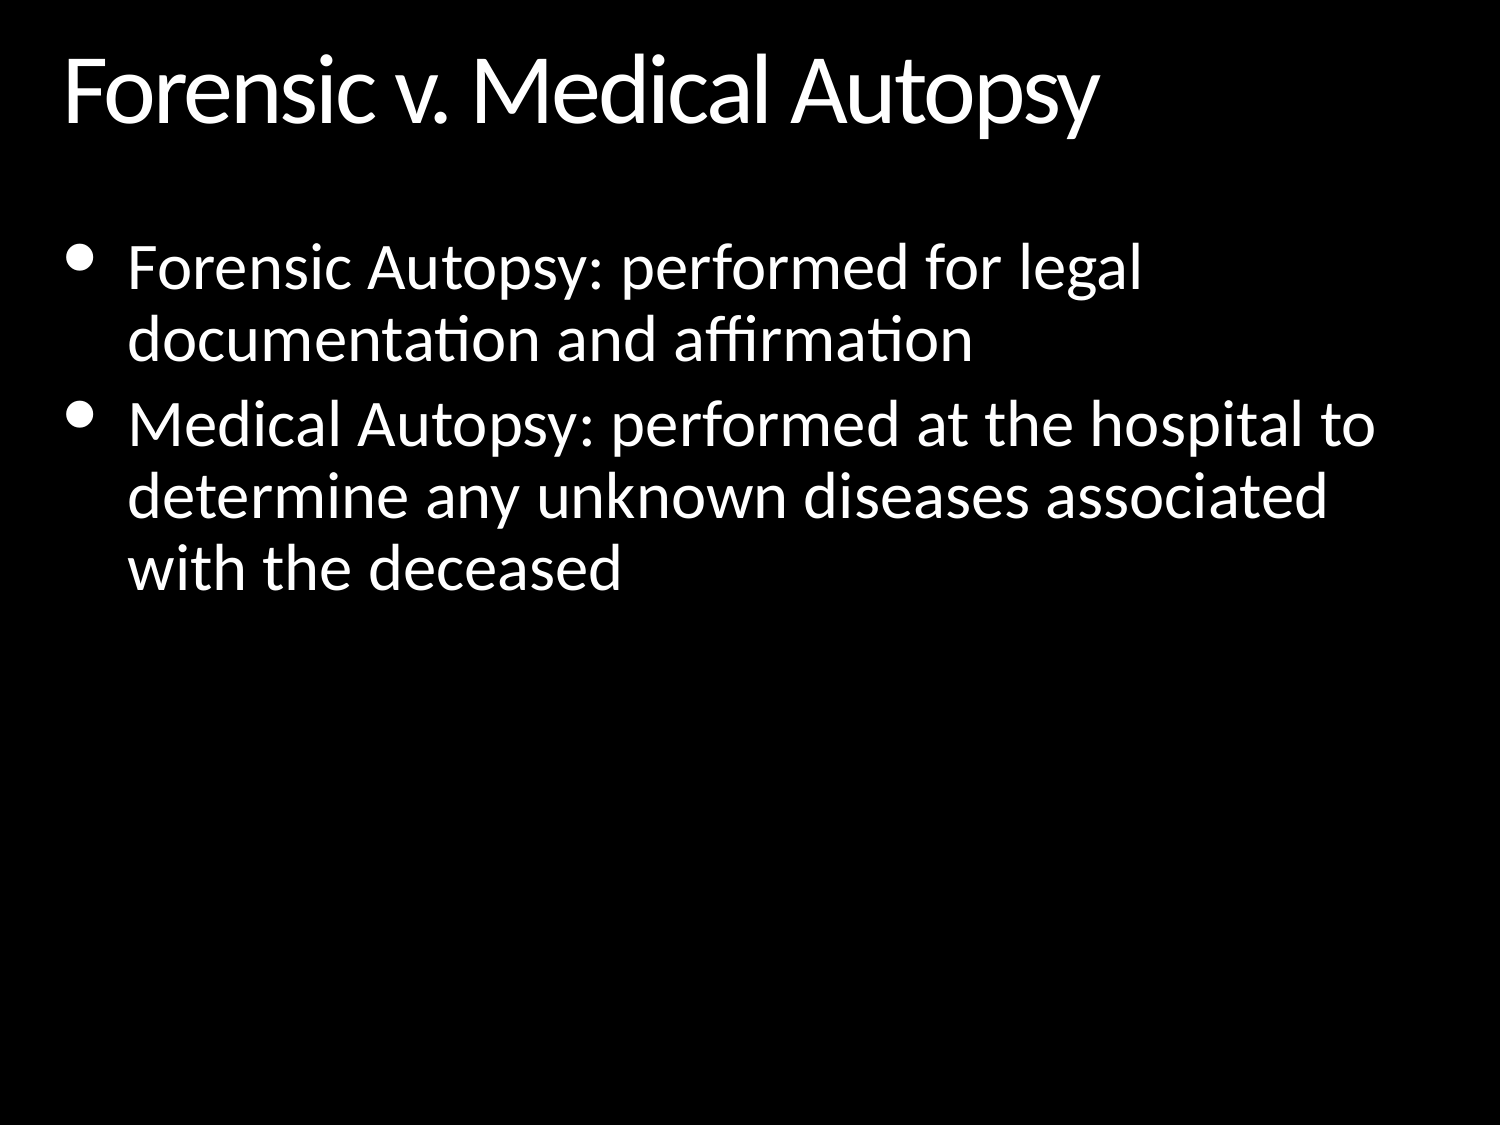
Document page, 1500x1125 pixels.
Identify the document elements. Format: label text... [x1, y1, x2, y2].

list Forensic Autopsy: performed for legal documentation and affirmation Medical Autopsy: performed at the hospital to determine any unknown diseases associated with the deceased [62, 231, 1438, 612]
title Forensic v. Medical Autopsy [62, 37, 1438, 147]
